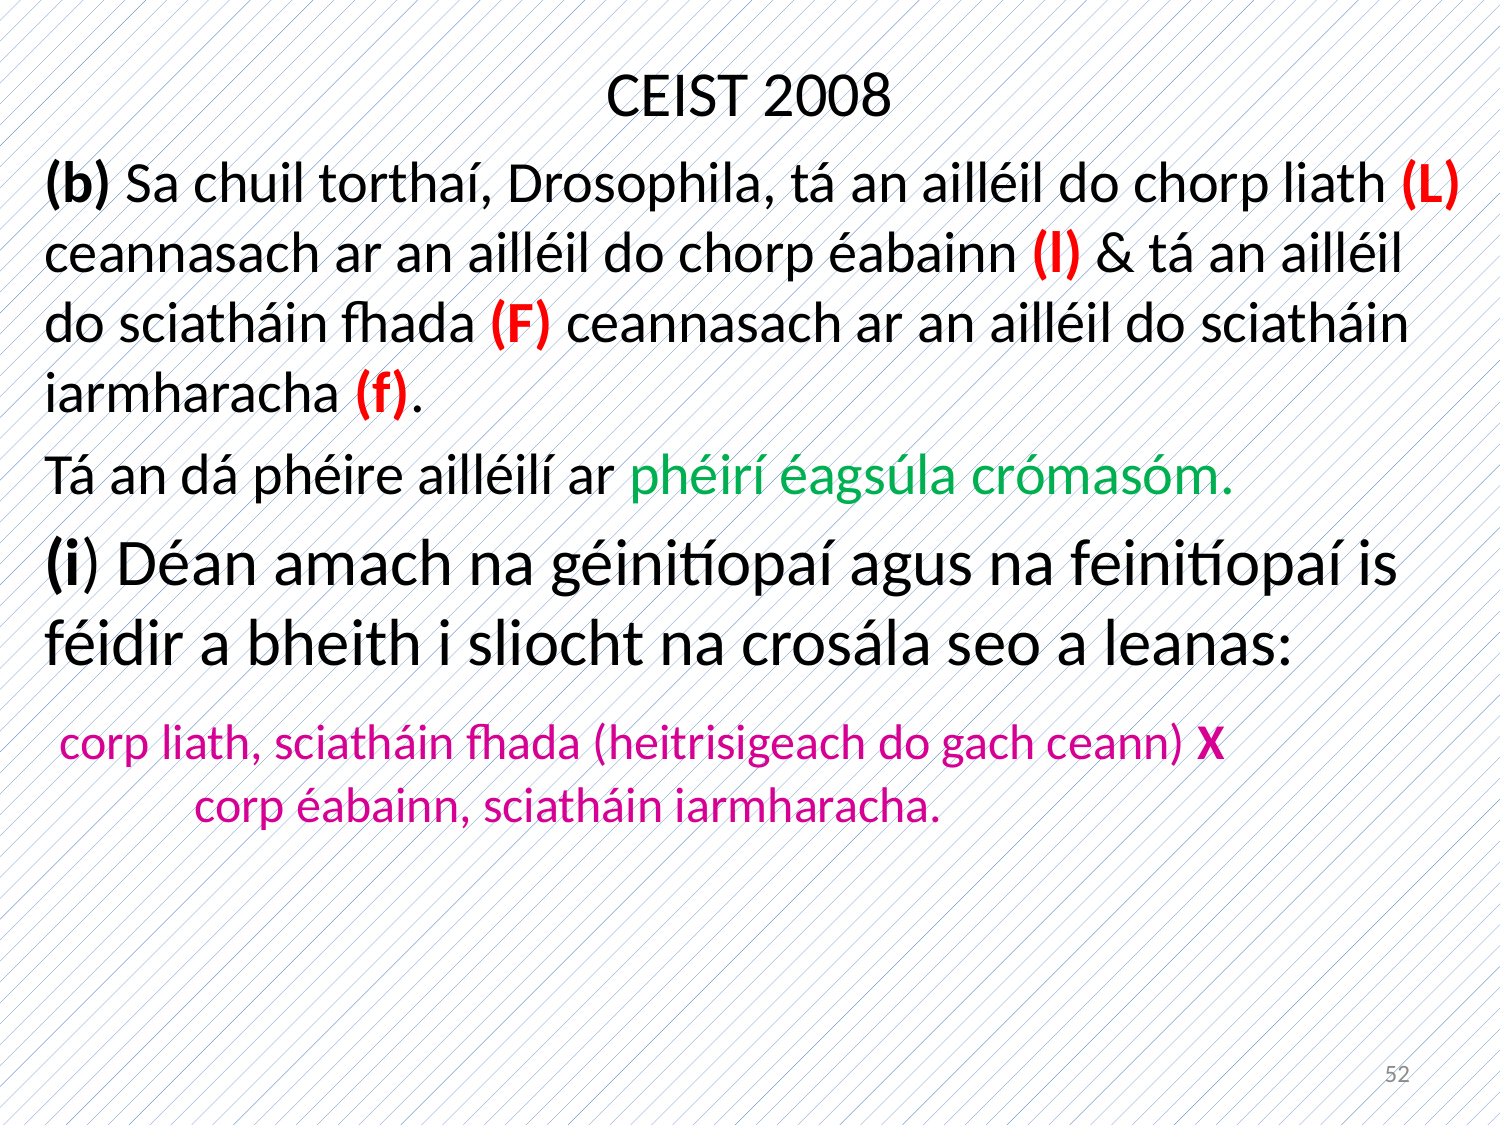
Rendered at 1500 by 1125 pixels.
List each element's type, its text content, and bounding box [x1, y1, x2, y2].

slide_number 52 [1074, 1042, 1425, 1103]
list (b) Sa chuil torthaí, Drosophila, tá an ailléil do chorp liath (L) ceannasach ar an ailléil do chorp éabainn (l) & tá an ailléil do sciatháin fhada (F) ceannasach ar an ailléil do sciatháin iarmharacha (f). Tá an dá phéire ailléilí ar phéirí éagsúla crómasóm. (i) Déan amach na géinitíopaí agus na feinitíopaí is féidir a bheith i sliocht na crosála seo a leanas: corp liath, sciatháin fhada (heitrisigeach do gach ceann) X corp éabainn, sciatháin iarmharacha. [29, 137, 1483, 1047]
title CEIST 2008 [75, 45, 1425, 137]
